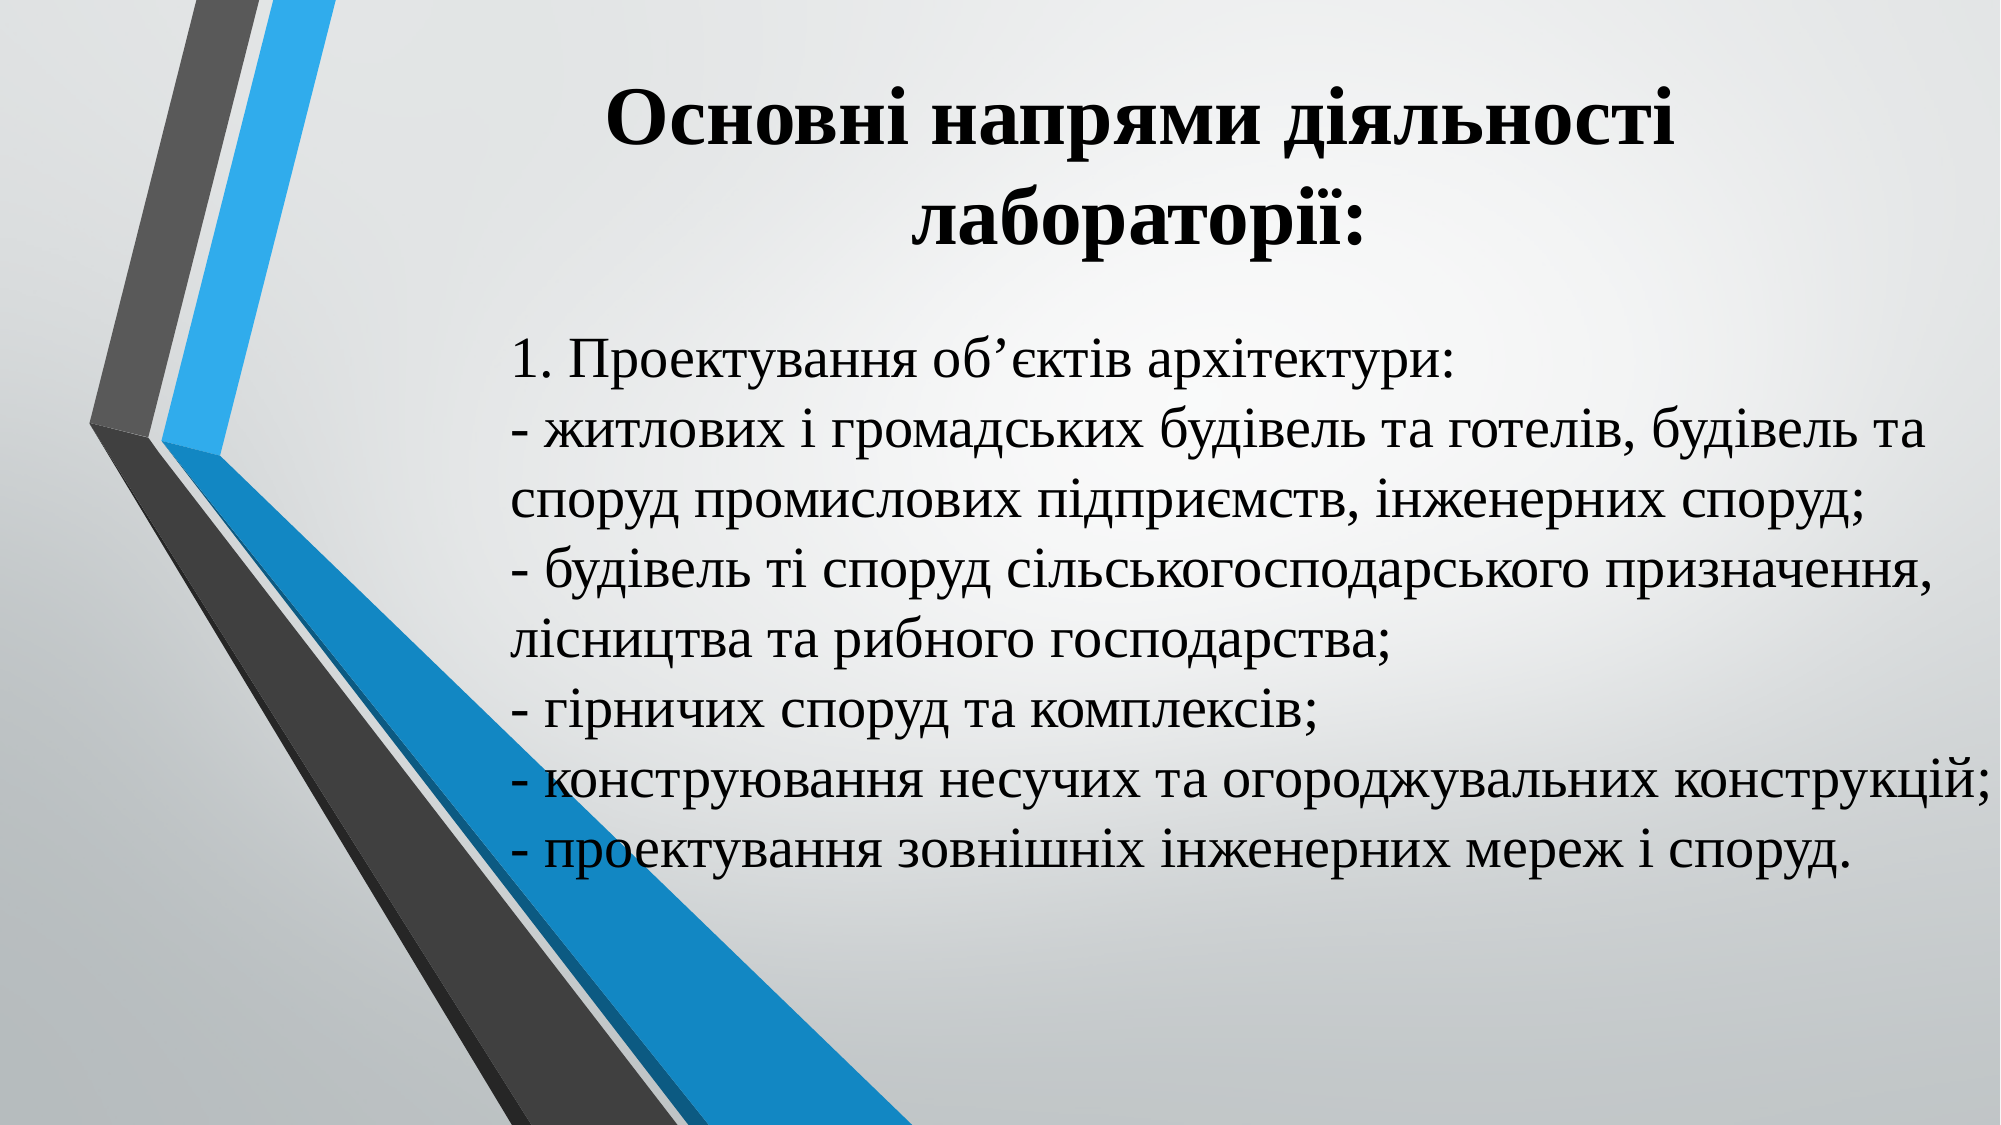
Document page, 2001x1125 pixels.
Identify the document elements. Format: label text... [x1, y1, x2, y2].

title Основні напрями діяльності лабораторії: [362, 37, 1919, 269]
text_box 1. Проектування об’єктів архітектури: - житлових і громадських будівель та готелів, будівель та споруд промислових підприємств, інженерних споруд; - будівель ті споруд сільськогосподарського призначення, лісництва та рибного господарства; - гірничих споруд та комплексів; - конструювання несучих та огороджувальних конструкцій; - проектування зовнішніх інженерних мереж і споруд. [495, 290, 2000, 887]
